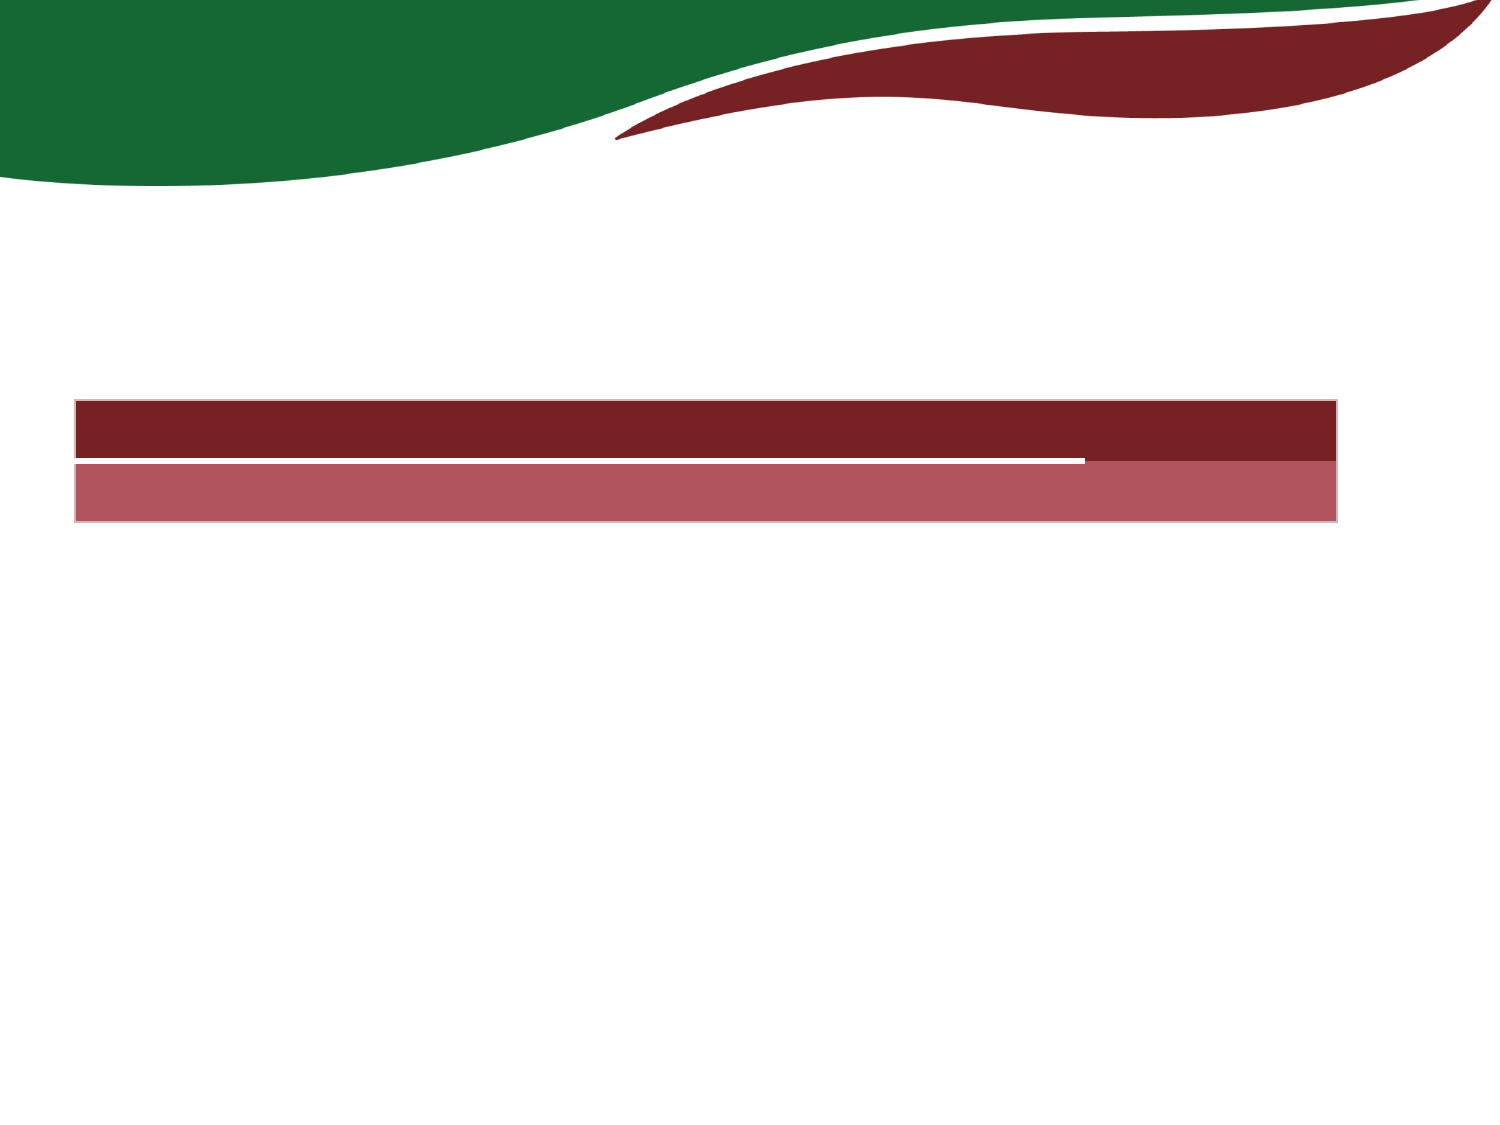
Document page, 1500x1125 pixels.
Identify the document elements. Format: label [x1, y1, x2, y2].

table_cell [76, 464, 327, 521]
table_header [1085, 401, 1336, 461]
table_header [832, 401, 1085, 458]
table_cell [832, 464, 1085, 521]
table_header [580, 401, 832, 458]
table_header [327, 401, 580, 458]
table_cell [580, 464, 832, 521]
table_cell [1085, 461, 1336, 521]
picture [0, 0, 1500, 186]
table_cell [327, 464, 580, 521]
table_header [76, 401, 327, 458]
